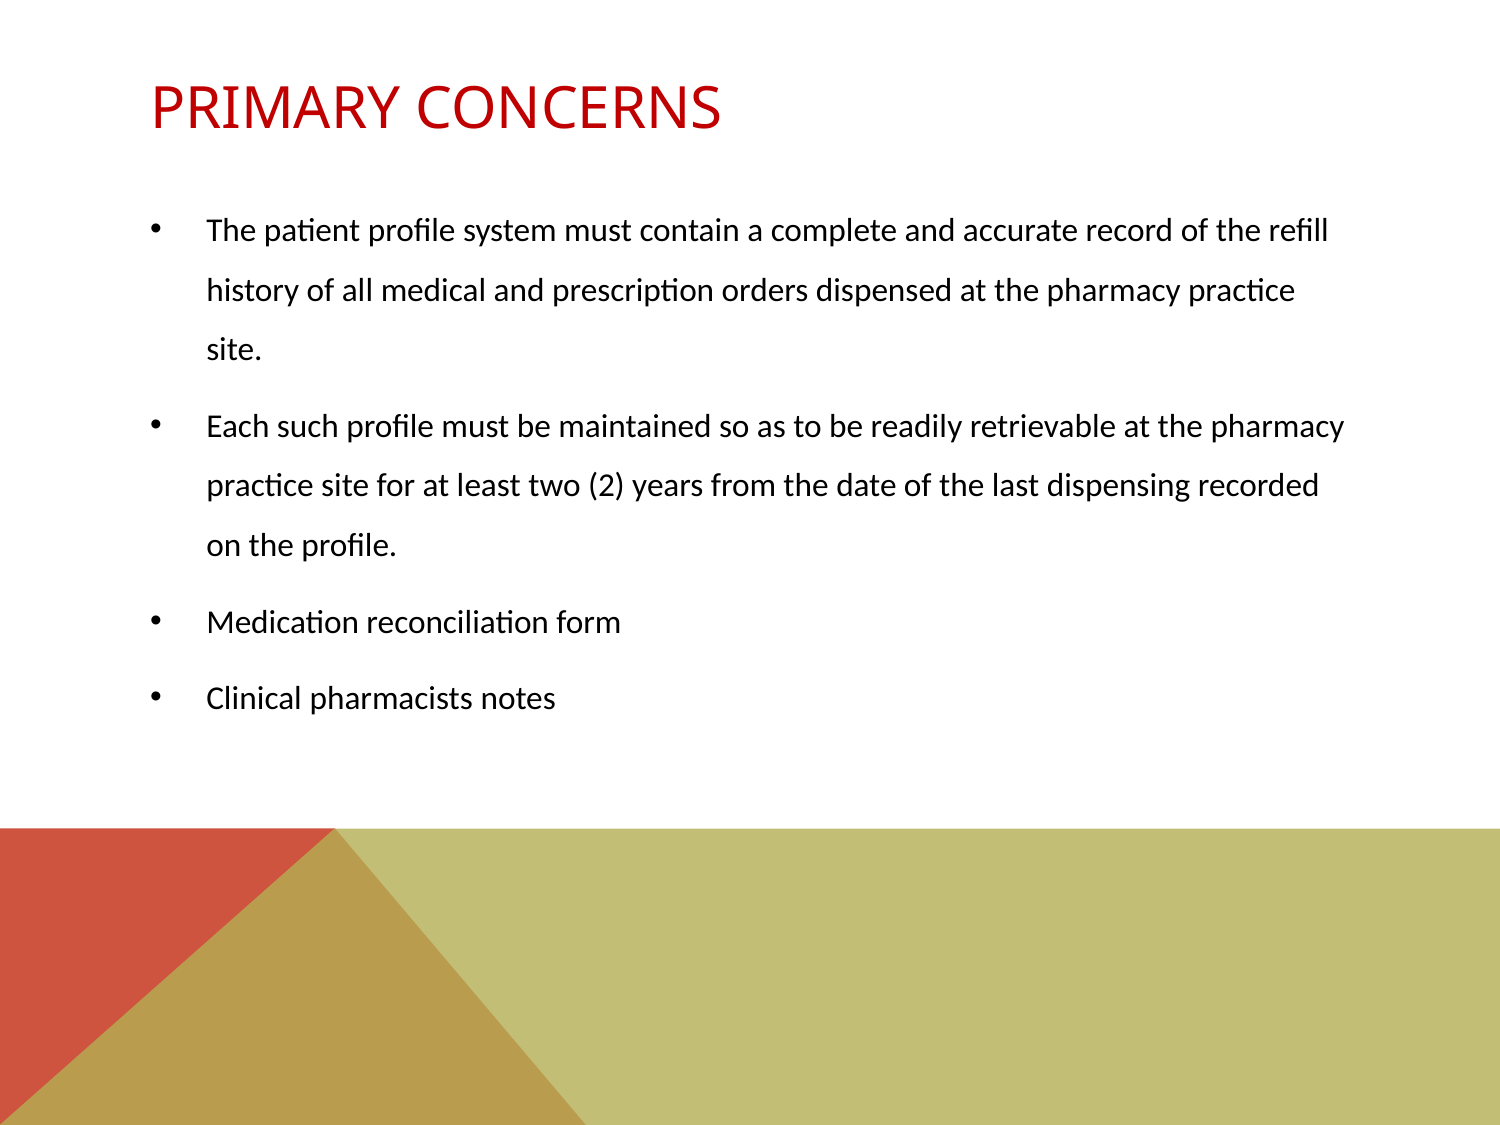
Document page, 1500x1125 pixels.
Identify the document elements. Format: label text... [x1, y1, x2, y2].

list The patient profile system must contain a complete and accurate record of the refill history of all medical and prescription orders dispensed at the pharmacy practice site. Each such profile must be maintained so as to be readily retrievable at the pharmacy practice site for at least two (2) years from the date of the last dispensing recorded on the profile. Medication reconciliation form Clinical pharmacists notes [135, 180, 1369, 965]
title Primary concerns [135, 60, 1369, 150]
